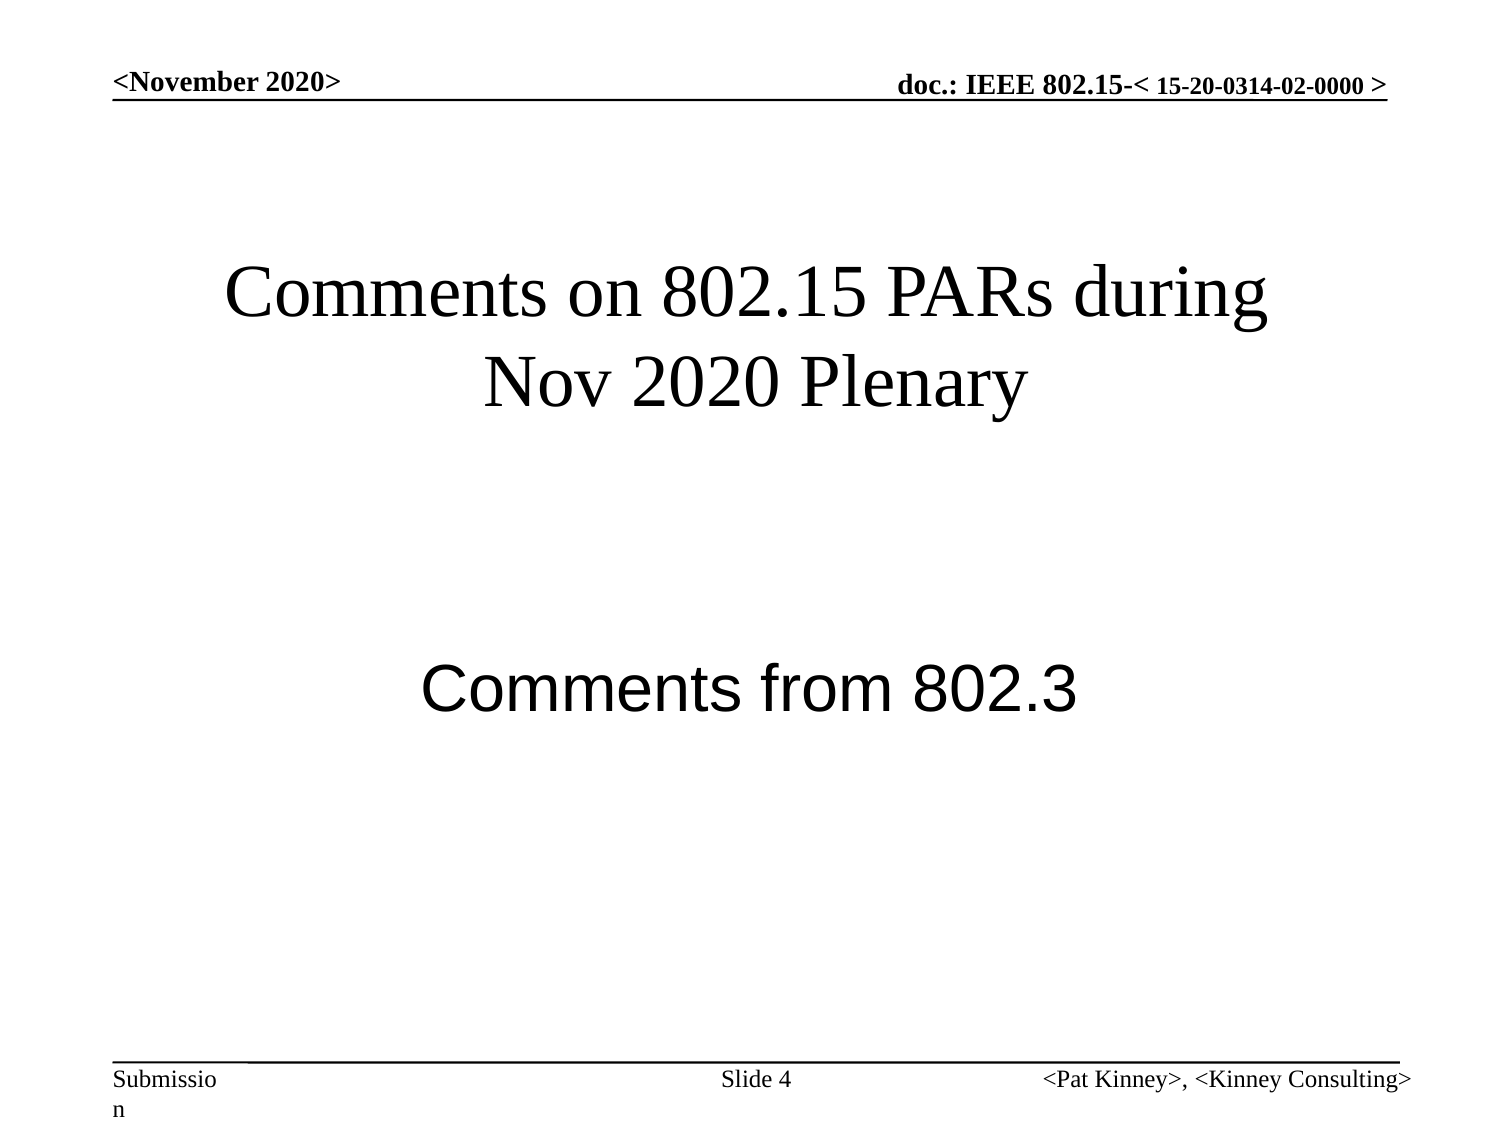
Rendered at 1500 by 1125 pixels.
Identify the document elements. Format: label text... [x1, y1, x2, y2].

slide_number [112, 62, 375, 98]
slide_number Slide 4 [712, 1062, 800, 1093]
subtitle Comments from 802.3 [225, 637, 1275, 925]
footer <Pat Kinney>, <Kinney Consulting> [900, 1062, 1413, 1093]
title Comments on 802.15 PARs during Nov 2020 Plenary [50, 237, 1463, 425]
